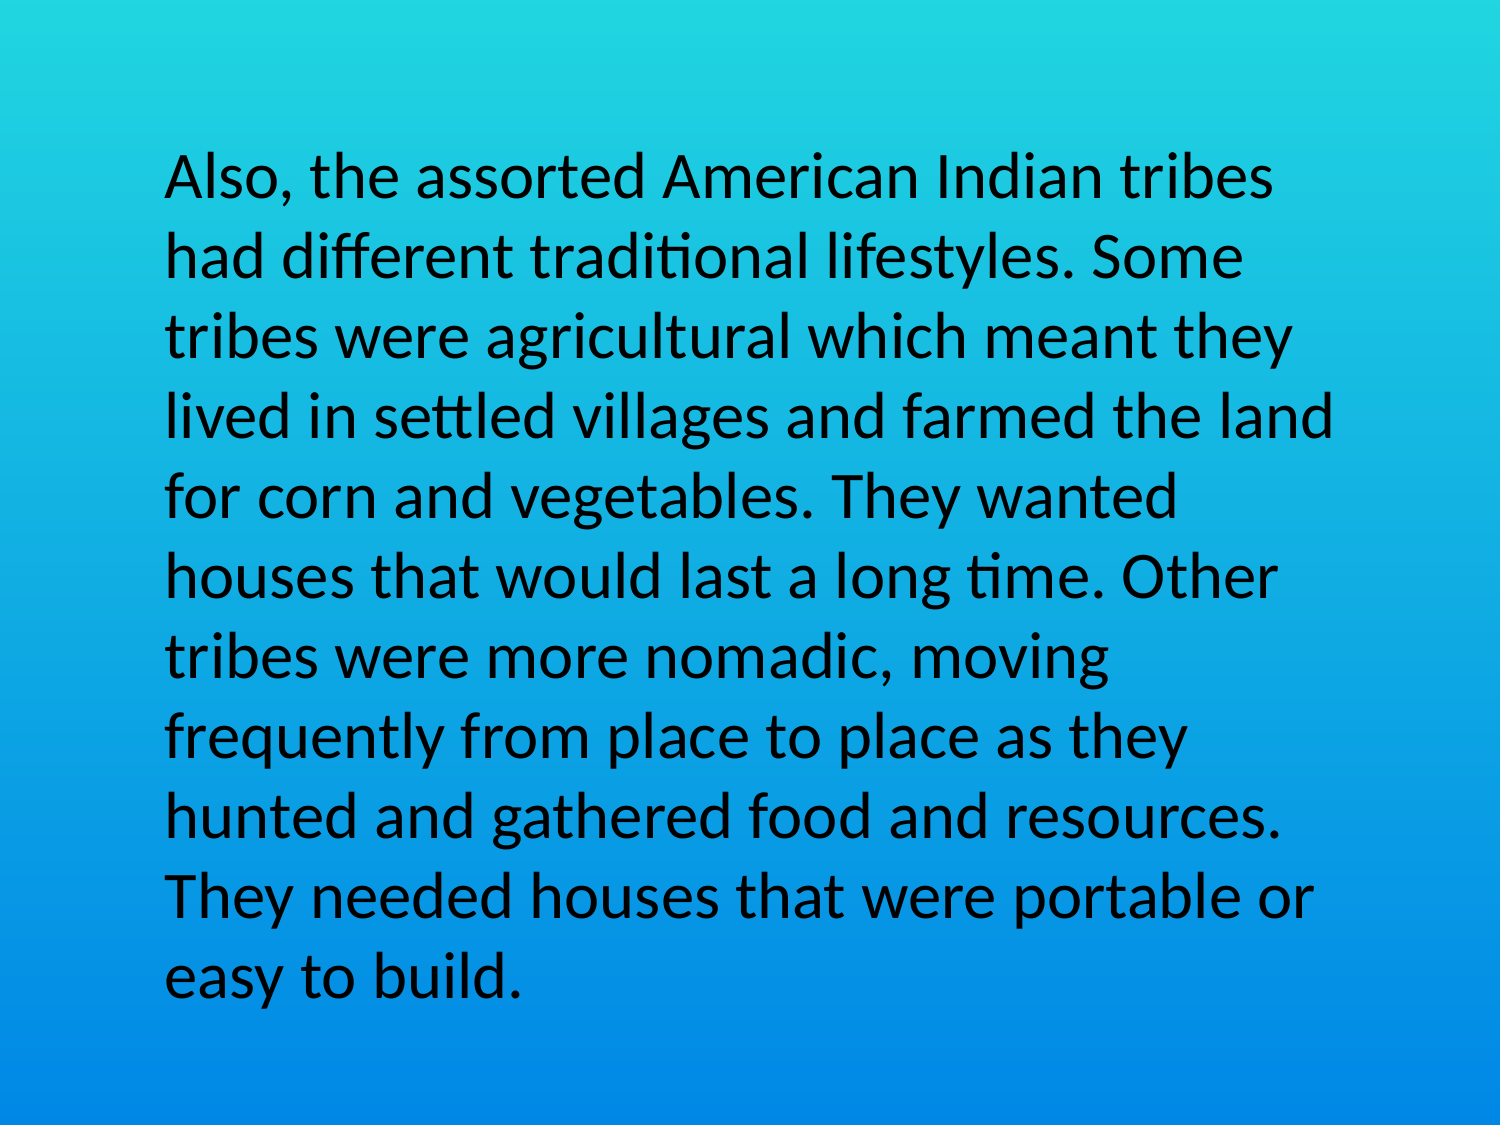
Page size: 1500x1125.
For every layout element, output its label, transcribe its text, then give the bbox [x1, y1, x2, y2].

text_box Also, the assorted American Indian tribes had different traditional lifestyles. Some tribes were agricultural which meant they lived in settled villages and farmed the land for corn and vegetables. They wanted houses that would last a long time. Other tribes were more nomadic, moving frequently from place to place as they hunted and gathered food and resources. They needed houses that were portable or easy to build. [150, 124, 1388, 1020]
